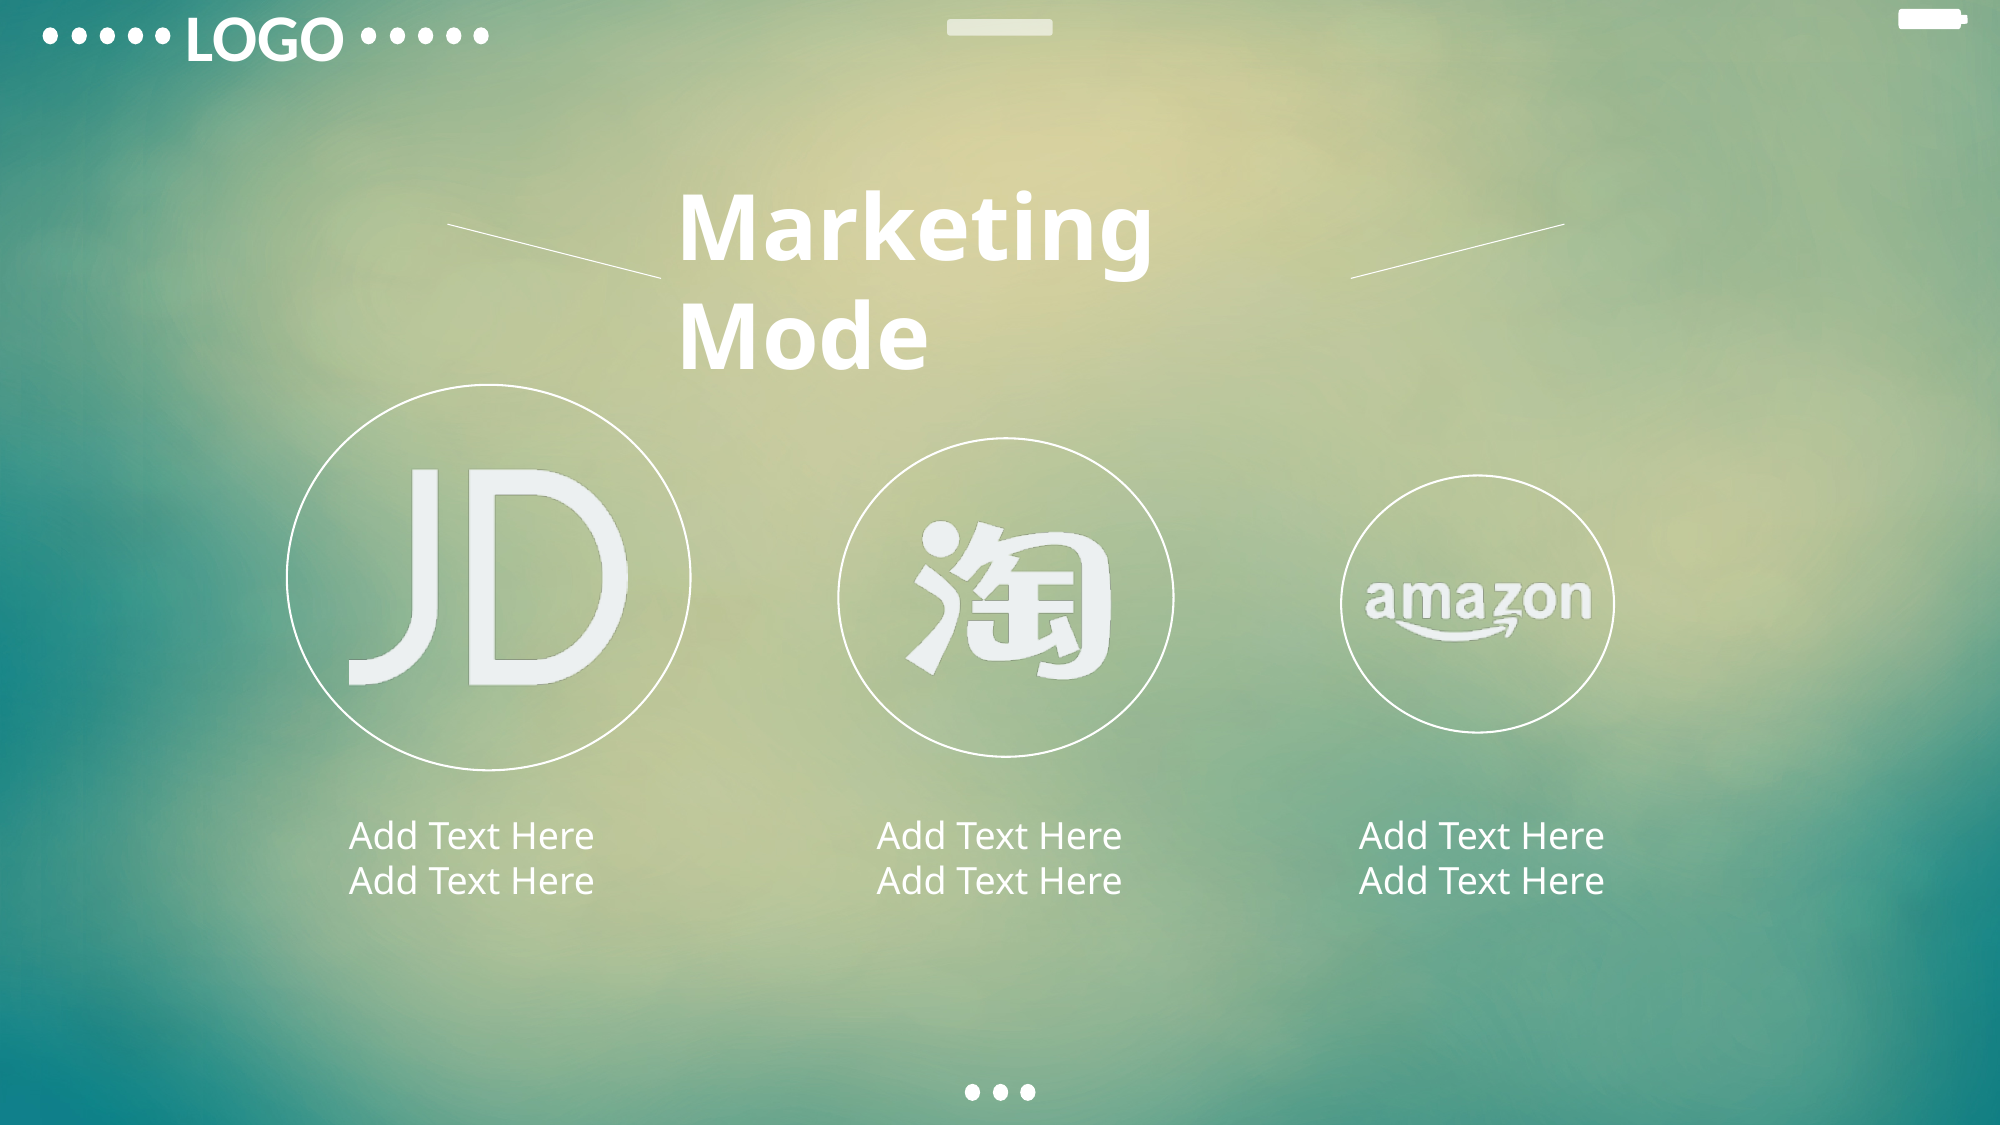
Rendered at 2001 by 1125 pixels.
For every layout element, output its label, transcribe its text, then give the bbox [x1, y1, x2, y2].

text_box [388, 26, 407, 46]
text_box LOGO [170, 0, 365, 83]
text_box [126, 26, 145, 46]
text_box Add Text Here Add Text Here [861, 805, 1138, 910]
text_box [963, 1082, 982, 1102]
text_box [991, 1082, 1010, 1102]
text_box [838, 438, 1174, 757]
text_box Add Text Here Add Text Here [333, 805, 610, 910]
text_box Add Text Here Add Text Here [1344, 805, 1621, 910]
text_box [445, 26, 463, 46]
text_box [472, 26, 490, 46]
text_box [1899, 9, 1968, 29]
text_box [1019, 1082, 1037, 1102]
text_box [359, 26, 378, 46]
text_box Marketing Mode [661, 161, 1351, 396]
text_box [154, 26, 170, 46]
text_box [945, 18, 1054, 37]
text_box [70, 26, 88, 46]
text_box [286, 384, 691, 771]
picture [0, 0, 2000, 1125]
text_box [416, 26, 435, 46]
text_box [41, 26, 59, 46]
text_box [98, 26, 117, 46]
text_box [1321, 457, 1634, 771]
